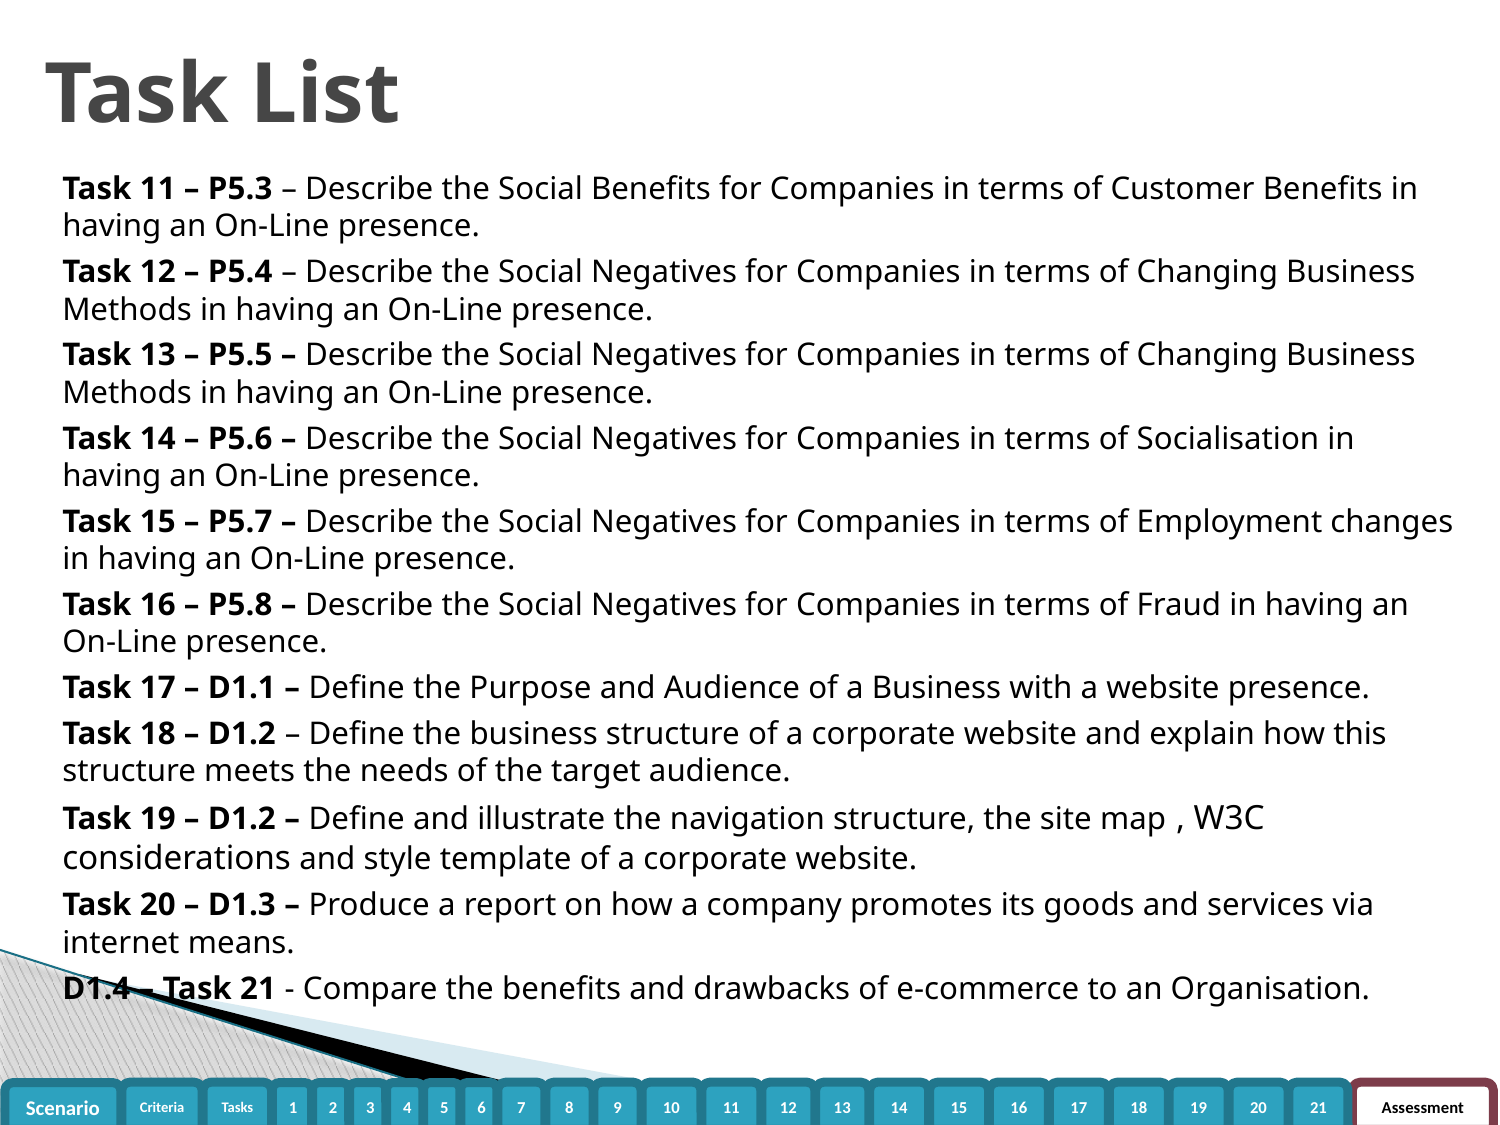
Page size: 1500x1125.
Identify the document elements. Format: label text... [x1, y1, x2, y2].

title Task List [29, 30, 1447, 147]
list Task 11 – P5.3 – Describe the Social Benefits for Companies in terms of Customer Benefits in having an On-Line presence. Task 12 – P5.4 – Describe the Social Negatives for Companies in terms of Changing Business Methods in having an On-Line presence. Task 13 – P5.5 – Describe the Social Negatives for Companies in terms of Changing Business Methods in having an On-Line presence. Task 14 – P5.6 – Describe the Social Negatives for Companies in terms of Socialisation in having an On-Line presence. Task 15 – P5.7 – Describe the Social Negatives for Companies in terms of Employment changes in having an On-Line presence. Task 16 – P5.8 – Describe the Social Negatives for Companies in terms of Fraud in having an On-Line presence. Task 17 – D1.1 – Define the Purpose and Audience of a Business with a website presence. Task 18 – D1.2 – Define the business structure of a corporate website and explain how this structure meets the needs of the target audience. Task 19 – D1.2 – Define and illustrate the navigation structure, the site map , W3C considerations and style template of a corporate website. Task 20 – D1.3 – Produce a report on how a company promotes its goods and services via internet means. D1.4 – Task 21 - Compare the benefits and drawbacks of e-commerce to an Organisation. [29, 160, 1471, 1047]
